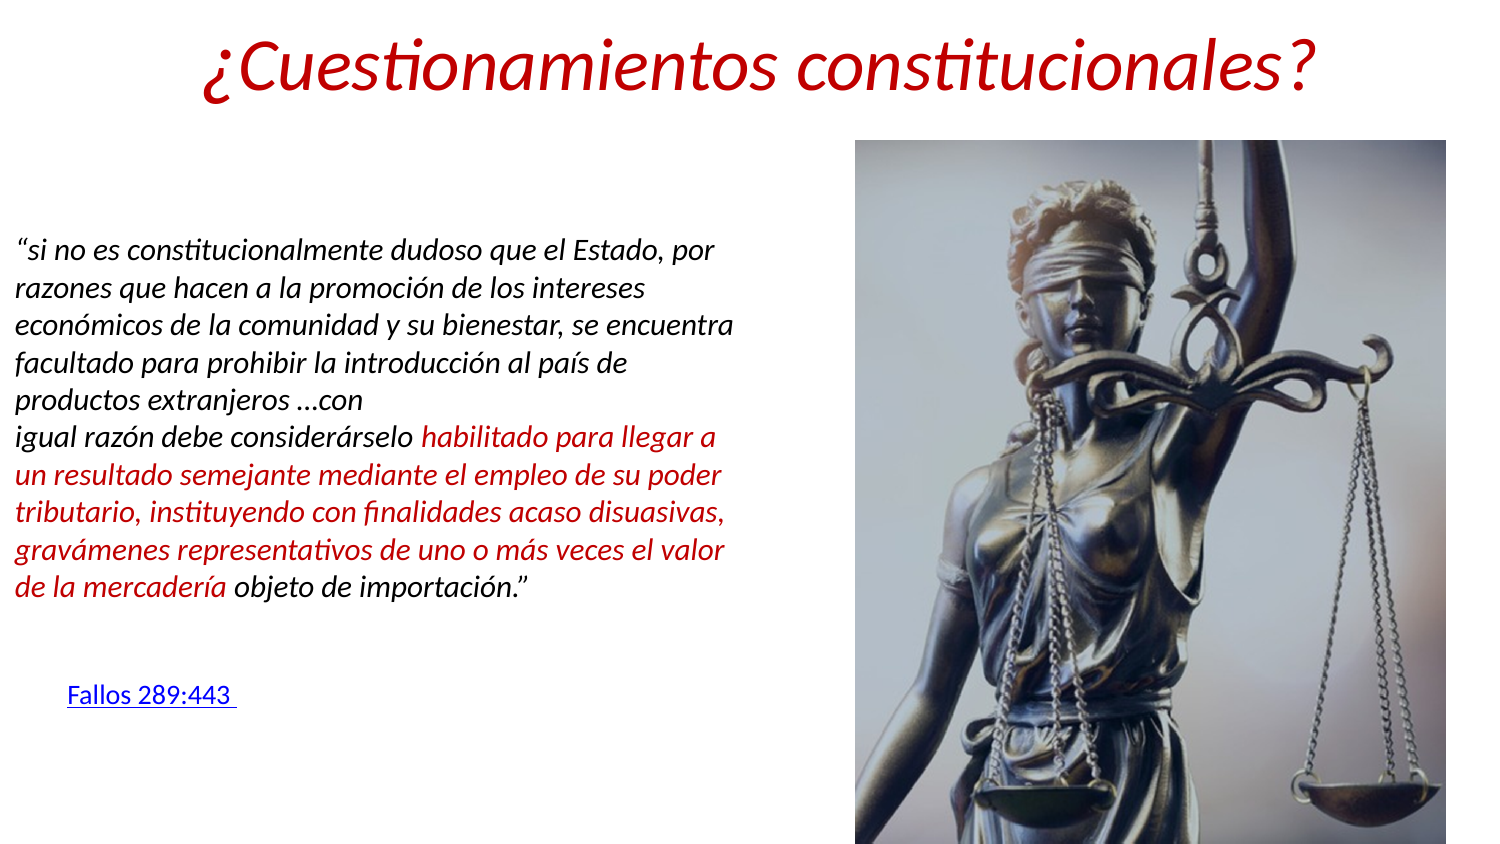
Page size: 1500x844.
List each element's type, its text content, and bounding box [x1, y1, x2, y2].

text_box ¿Cuestionamientos constitucionales? [185, 0, 1356, 115]
text_box Fallos 289:443 [52, 669, 803, 718]
picture [854, 139, 1446, 844]
text_box “si no es constitucionalmente dudoso que el Estado, por razones que hacen a la promoción de los intereses económicos de la comunidad y su bienestar, se encuentra facultado para prohibir la introducción al país de productos extranjeros …con igual razón debe considerárselo habilitado para llegar a un resultado semejante mediante el empleo de su poder tributario, instituyendo con finalidades acaso disuasivas, gravámenes representativos de uno o más veces el valor de la mercadería objeto de importación.” [0, 147, 750, 646]
